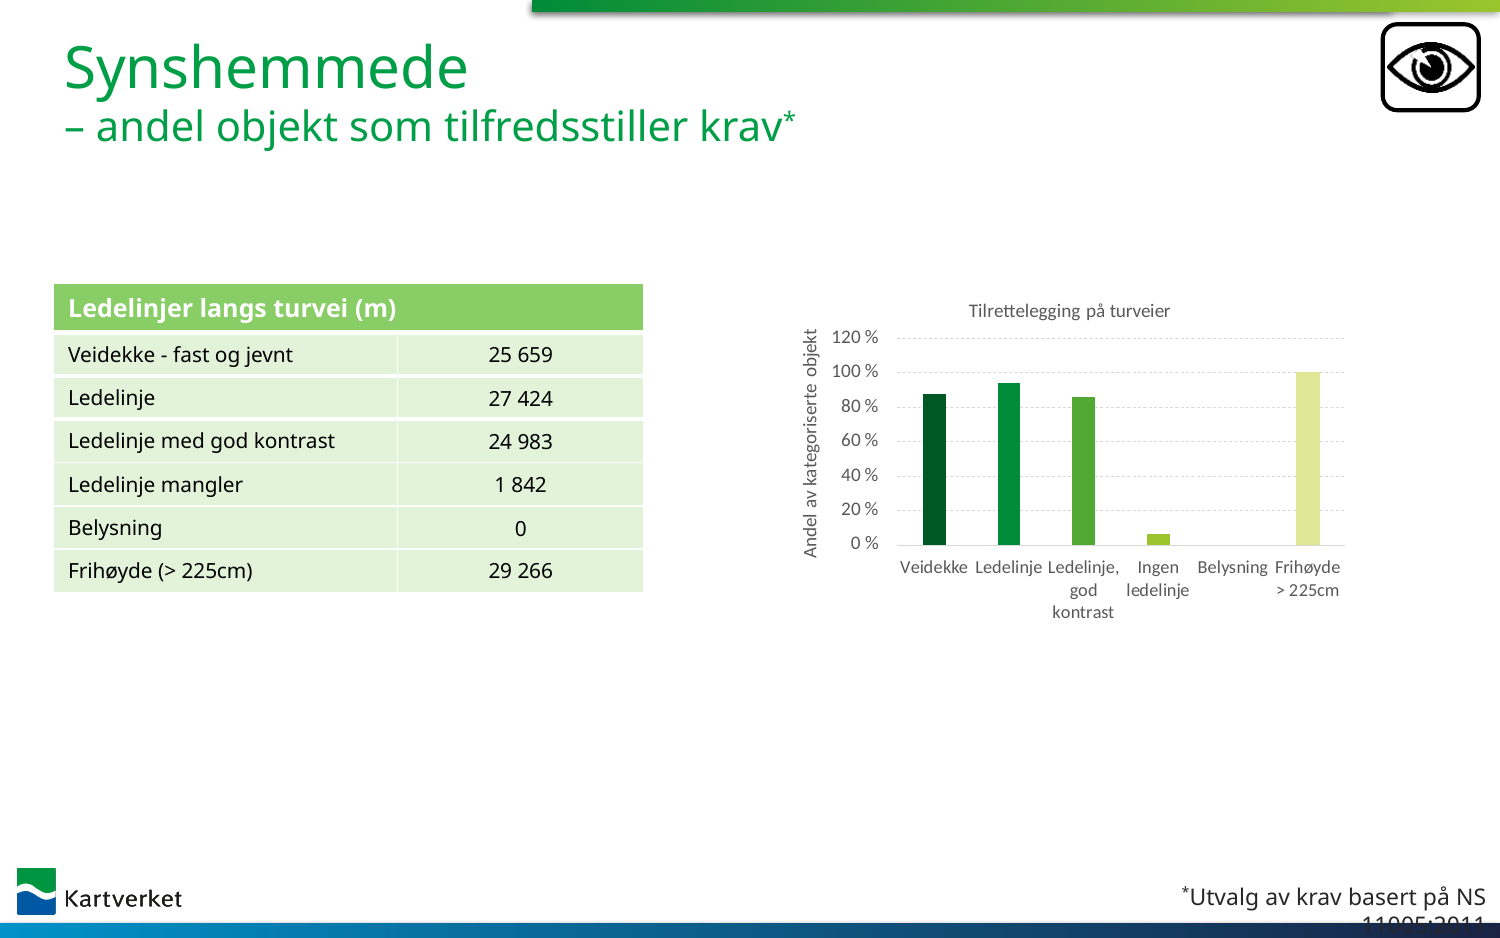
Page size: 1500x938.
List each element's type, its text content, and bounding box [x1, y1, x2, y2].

text_box Synshemmede – andel objekt som tilfredsstiller krav* [49, 24, 1431, 158]
text_box *Utvalg av krav basert på NS 11005:2011 [1068, 873, 1500, 938]
table_cell 27 424 [398, 378, 643, 417]
table_cell Ledelinje [54, 378, 397, 417]
table_cell 24 983 [398, 421, 643, 462]
picture [791, 291, 1348, 630]
table_cell Veidekke - fast og jevnt [54, 335, 397, 374]
table_cell 1 842 [398, 463, 643, 505]
table_header Ledelinjer langs turvei (m) [54, 284, 643, 330]
table_cell Frihøyde (> 225cm) [54, 550, 397, 592]
table_cell 25 659 [398, 335, 643, 374]
table_cell 29 266 [398, 550, 643, 592]
table_cell Ledelinje mangler [54, 463, 397, 505]
table_cell Belysning [54, 507, 397, 548]
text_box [1382, 24, 1480, 111]
table_cell 0 [398, 507, 643, 548]
table_cell Ledelinje med god kontrast [54, 421, 397, 462]
